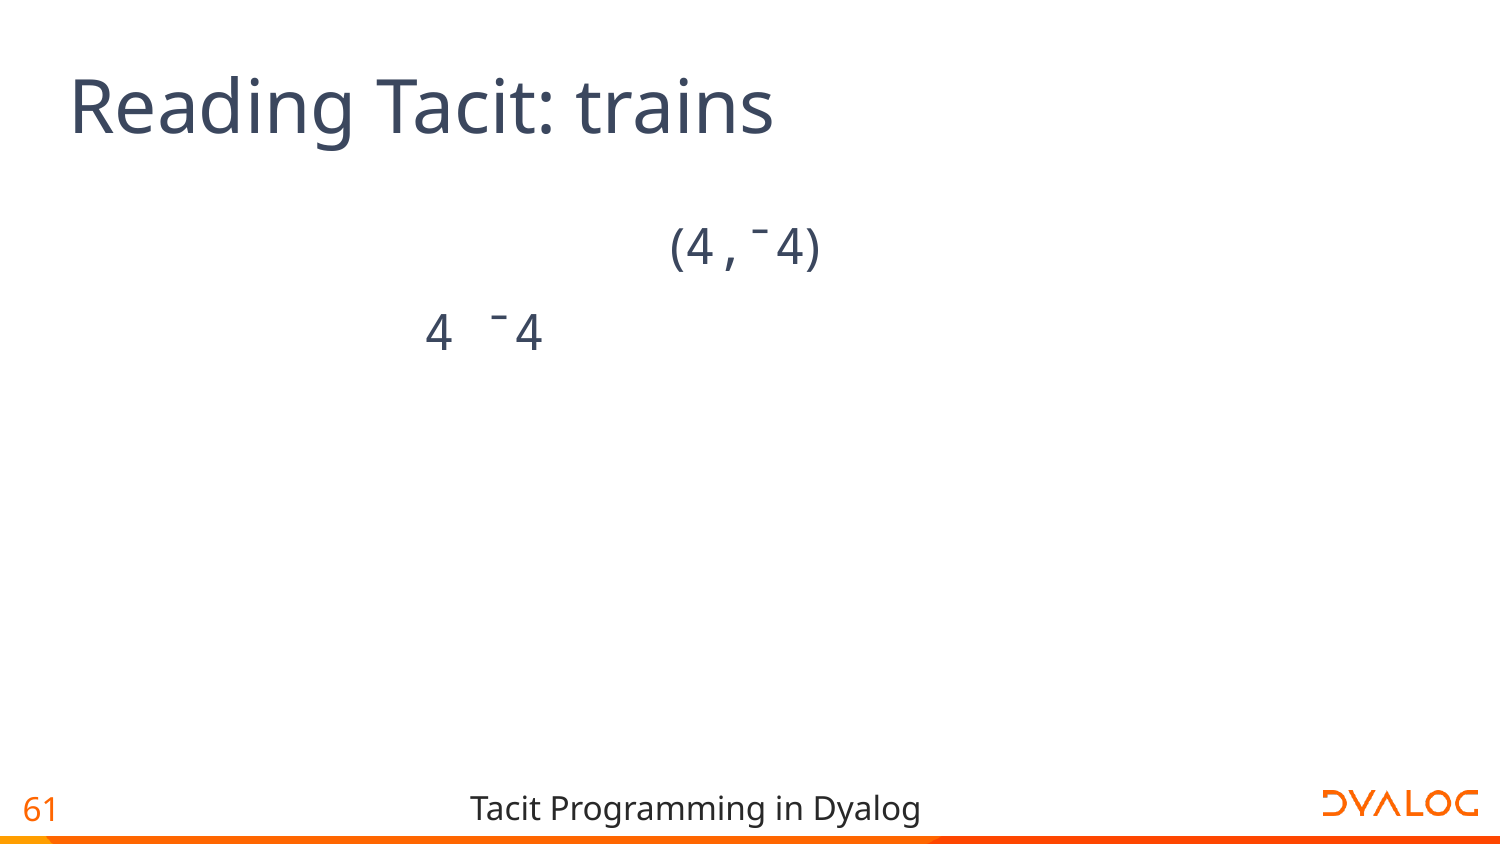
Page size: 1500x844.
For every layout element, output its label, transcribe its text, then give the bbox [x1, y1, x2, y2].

picture [0, 836, 1500, 844]
list (4,¯4). 4 ¯4 . [53, 207, 1453, 740]
title Reading Tacit: trains [53, 43, 1121, 157]
picture [1323, 790, 1478, 816]
